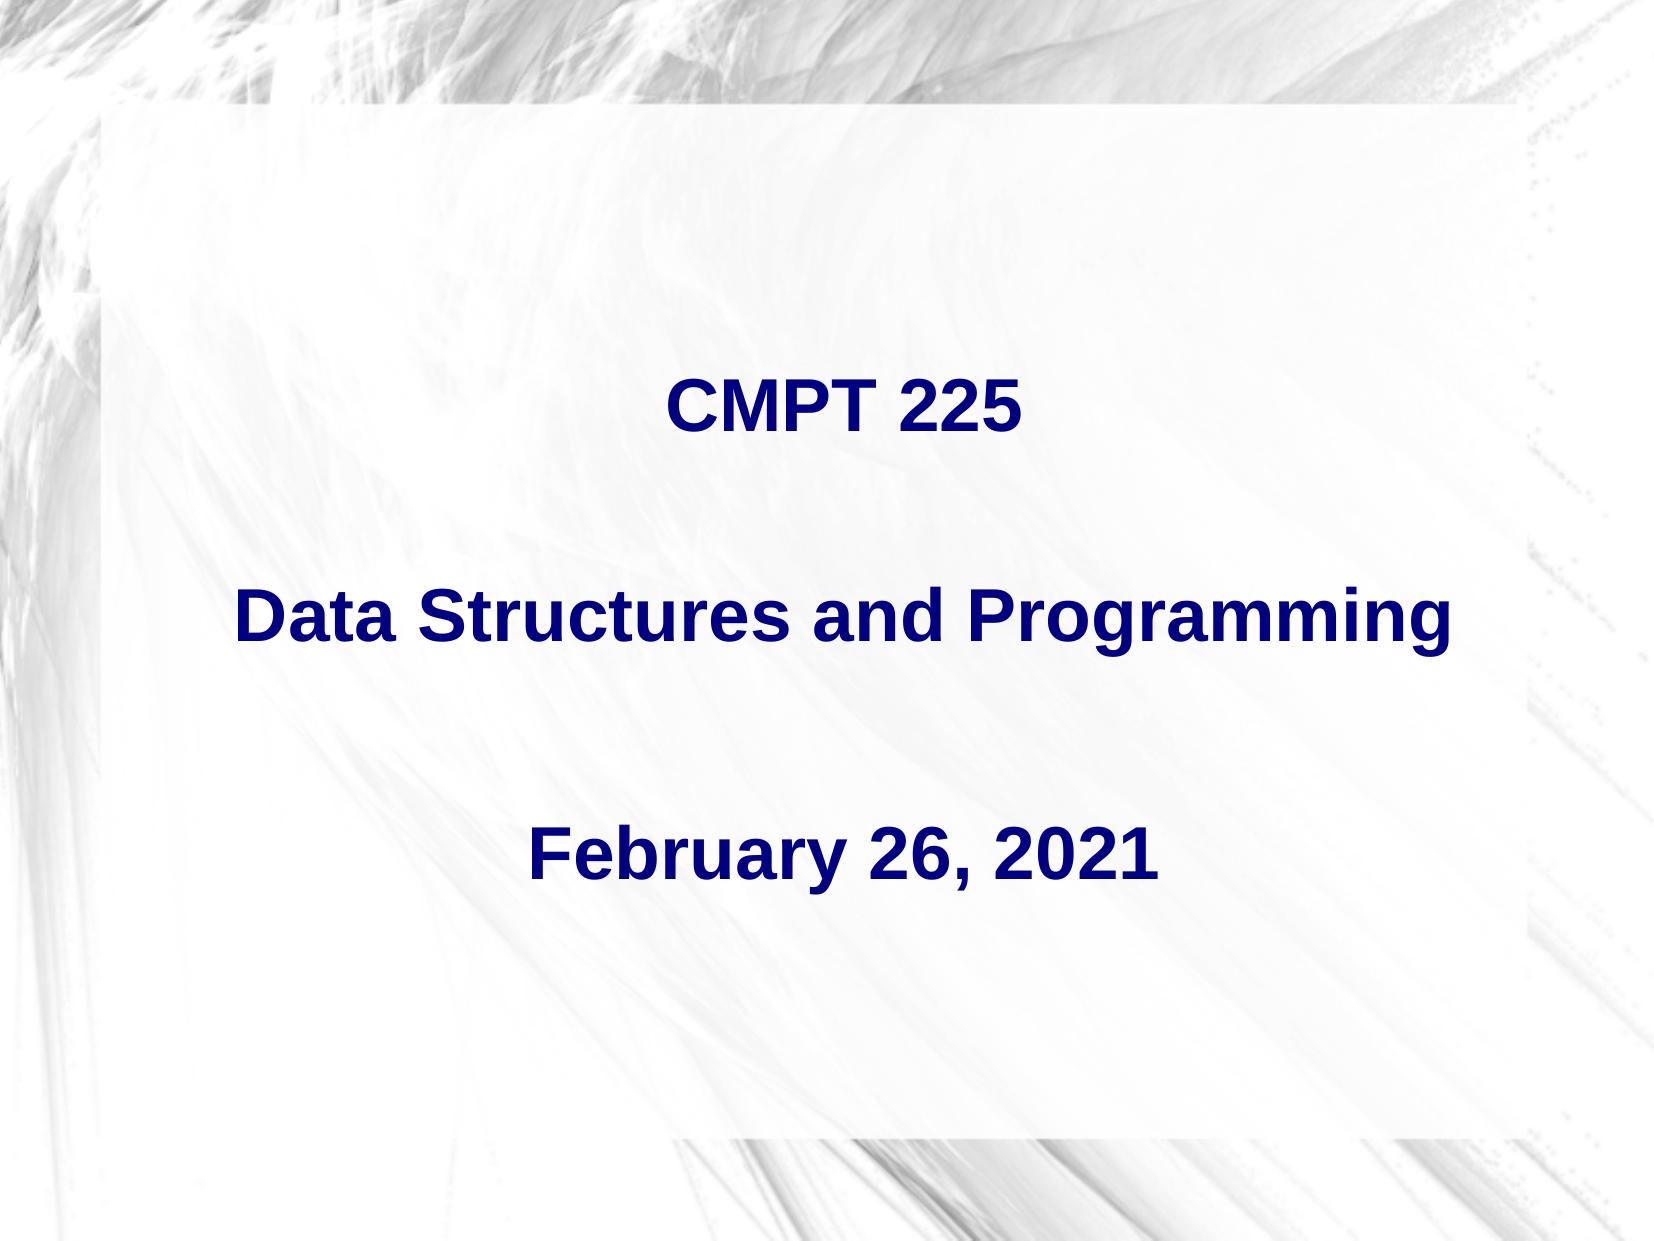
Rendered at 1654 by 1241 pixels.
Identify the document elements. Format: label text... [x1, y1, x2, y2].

list CMPT 225 Data Structures and Programming February 26, 2021 [118, 237, 1571, 1134]
picture [0, 0, 1654, 1241]
